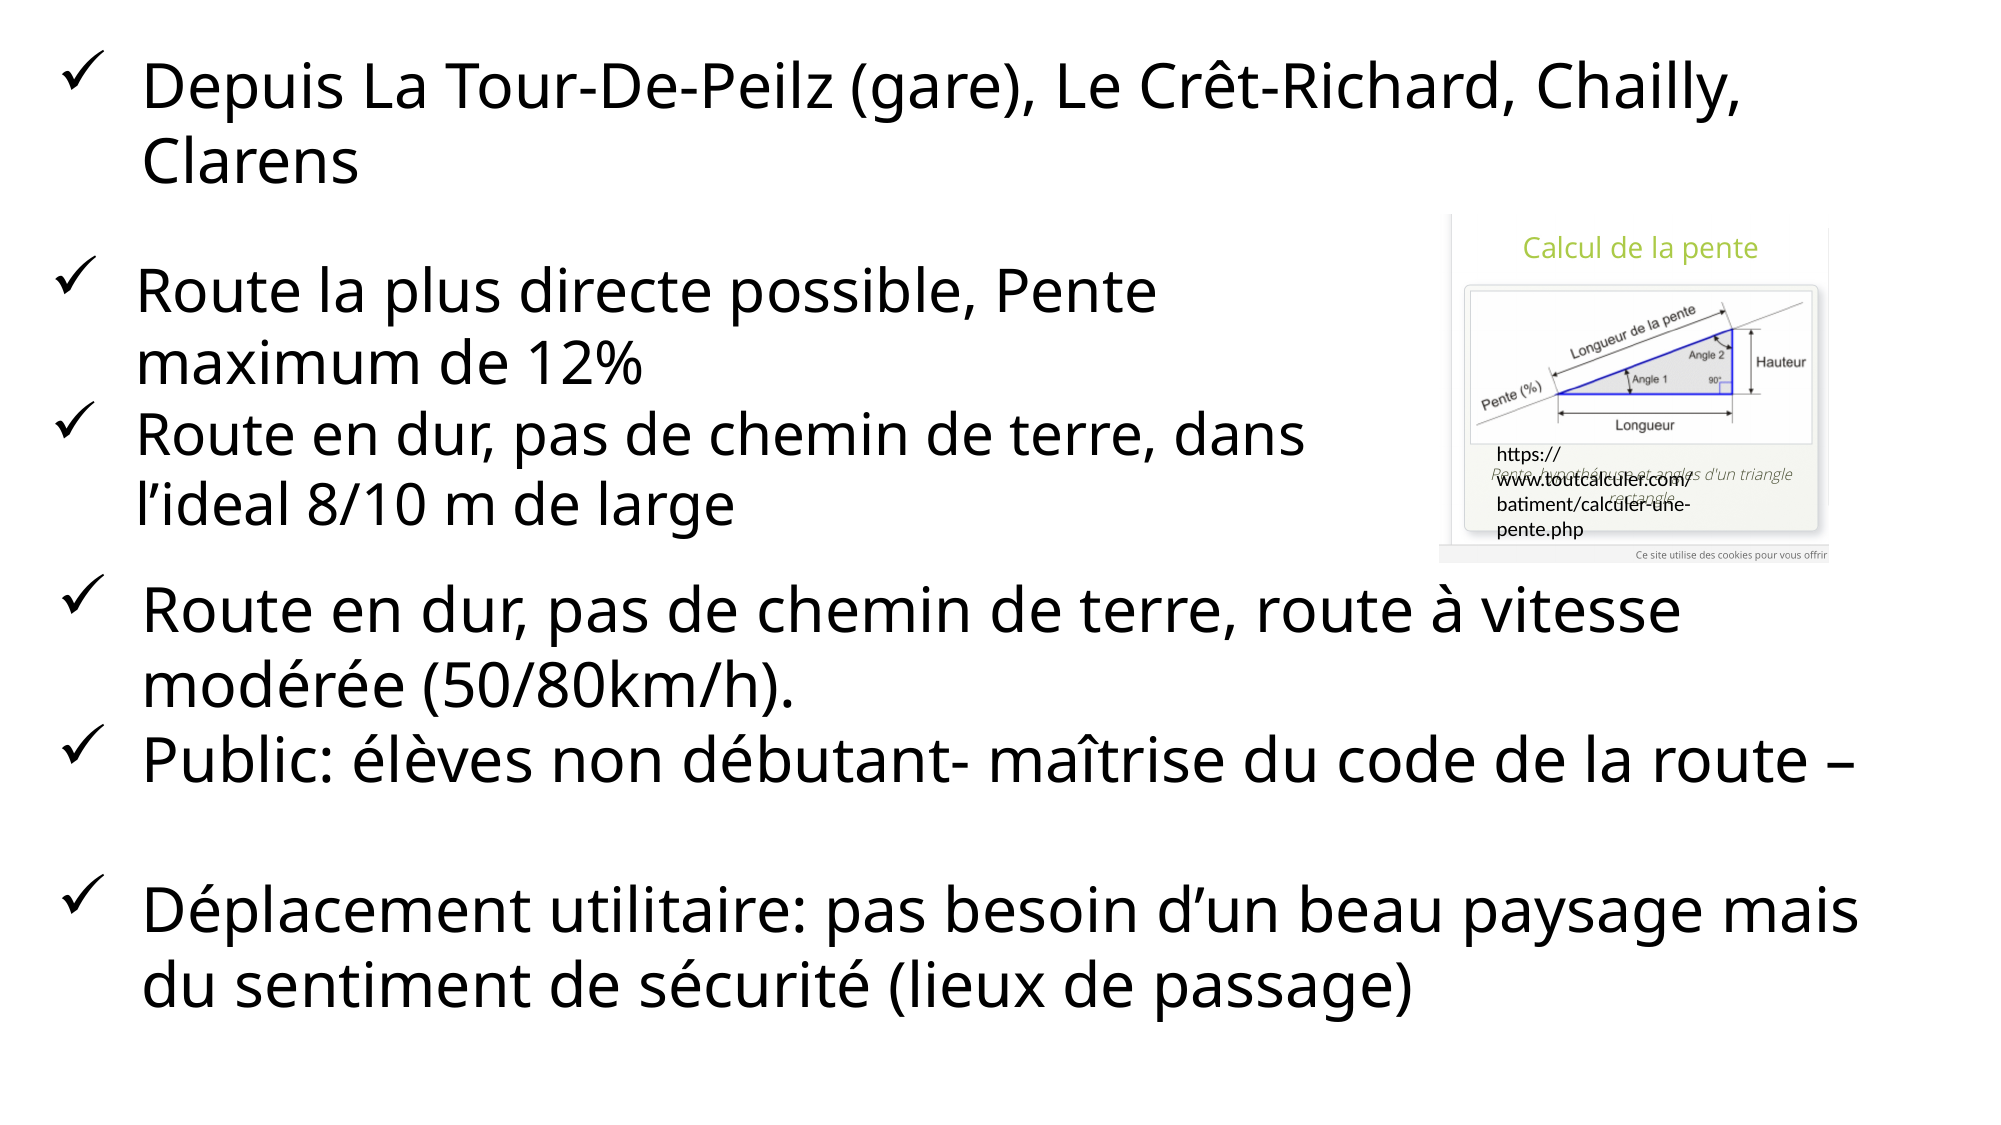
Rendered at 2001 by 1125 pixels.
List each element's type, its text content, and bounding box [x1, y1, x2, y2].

text_box Route la plus directe possible, Pente maximum de 12% Route en dur, pas de chemin de terre, dans l’ideal 8/10 m de large [35, 244, 1440, 617]
text_box Depuis La Tour-De-Peilz (gare), Le Crêt-Richard, Chailly, Clarens Route en dur, pas de chemin de terre, route à vitesse modérée (50/80km/h). Public: élèves non débutant- maîtrise du code de la route – Déplacement utilitaire: pas besoin d’un beau paysage mais du sentiment de sécurité (lieux de passage) [42, 0, 1971, 1028]
picture [1439, 214, 1829, 563]
